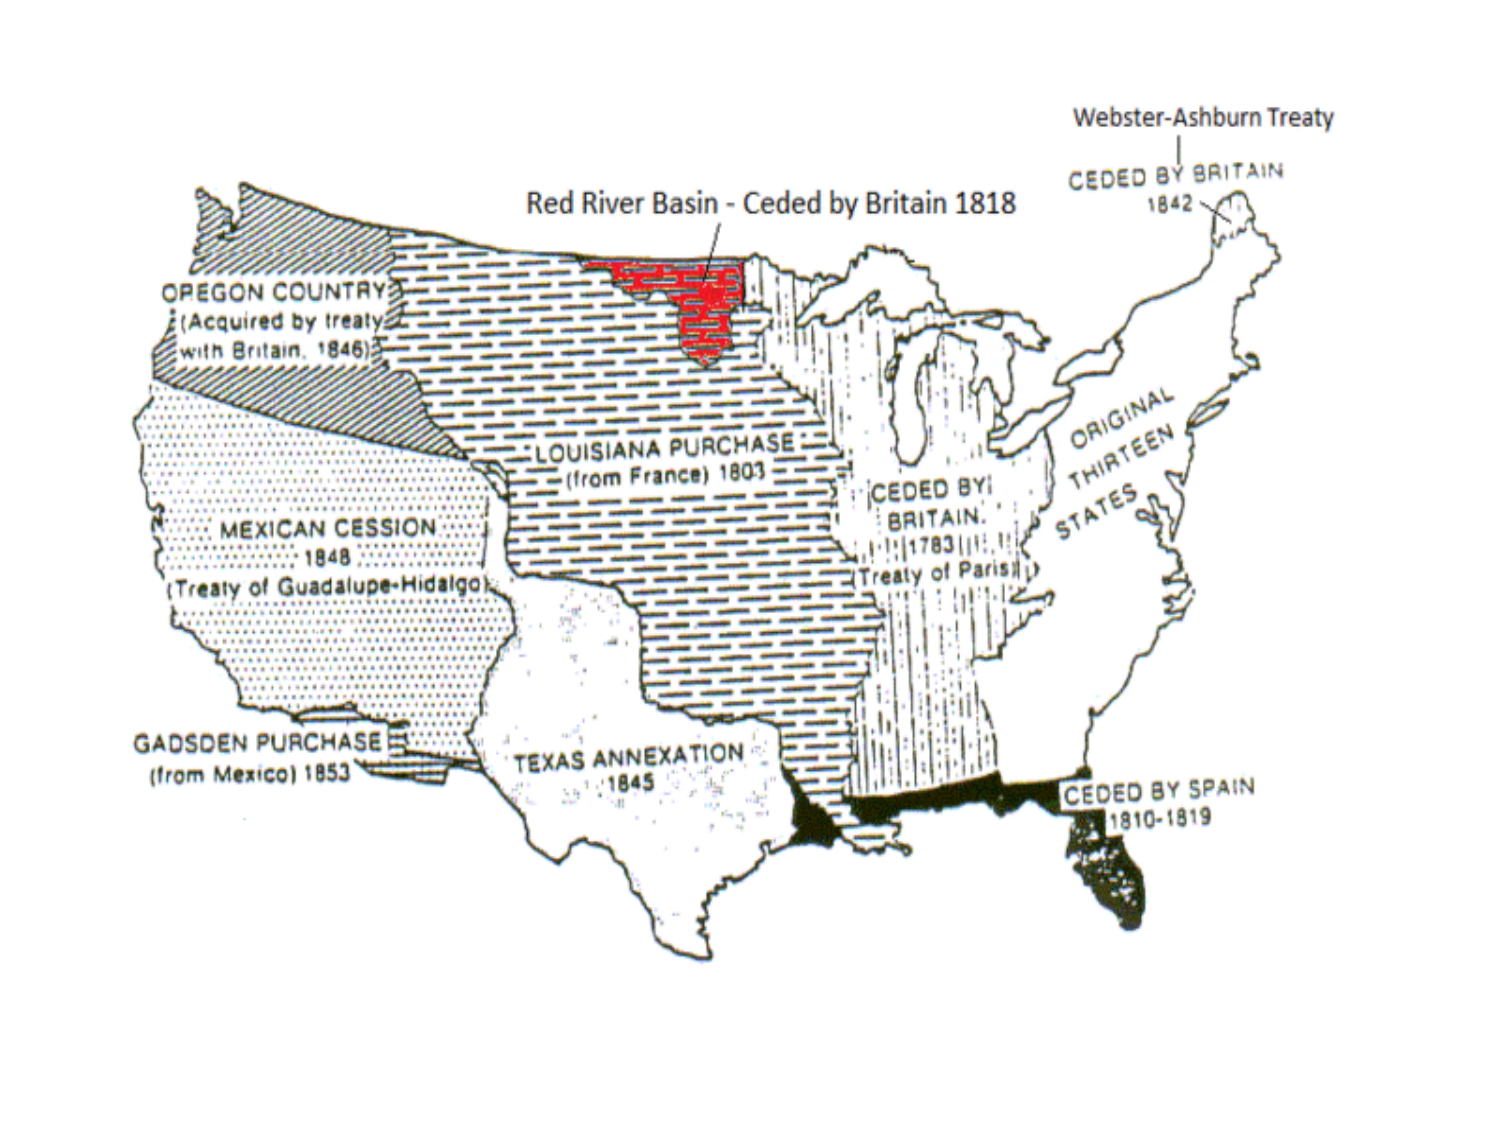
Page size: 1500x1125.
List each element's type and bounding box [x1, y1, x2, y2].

picture [0, 74, 1500, 1051]
